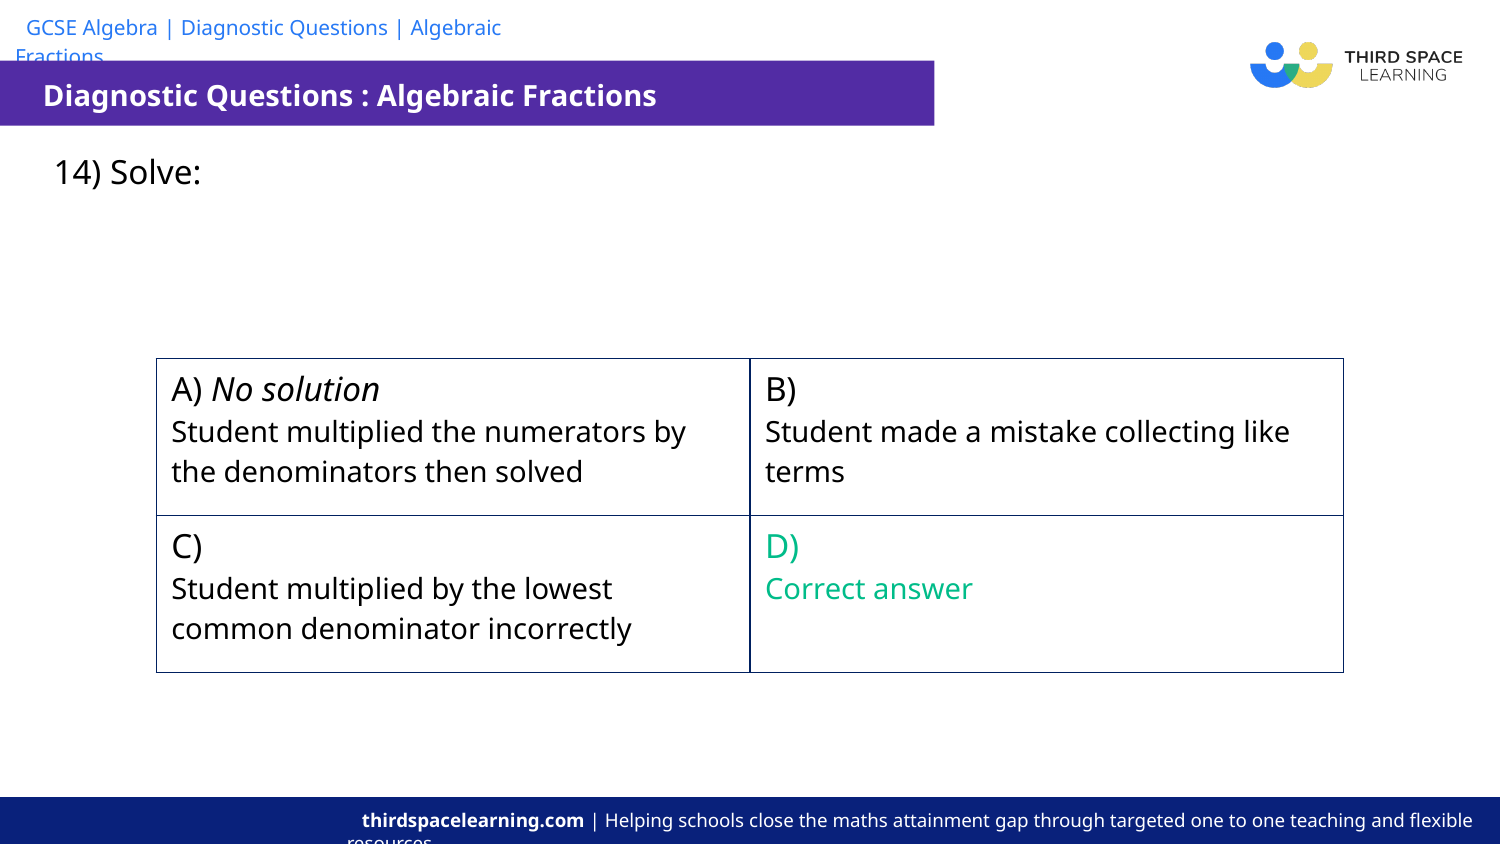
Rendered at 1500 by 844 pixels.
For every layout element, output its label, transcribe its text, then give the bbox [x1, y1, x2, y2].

picture [1250, 33, 1465, 99]
text_box Diagnostic Questions : Algebraic Fractions [27, 61, 778, 127]
